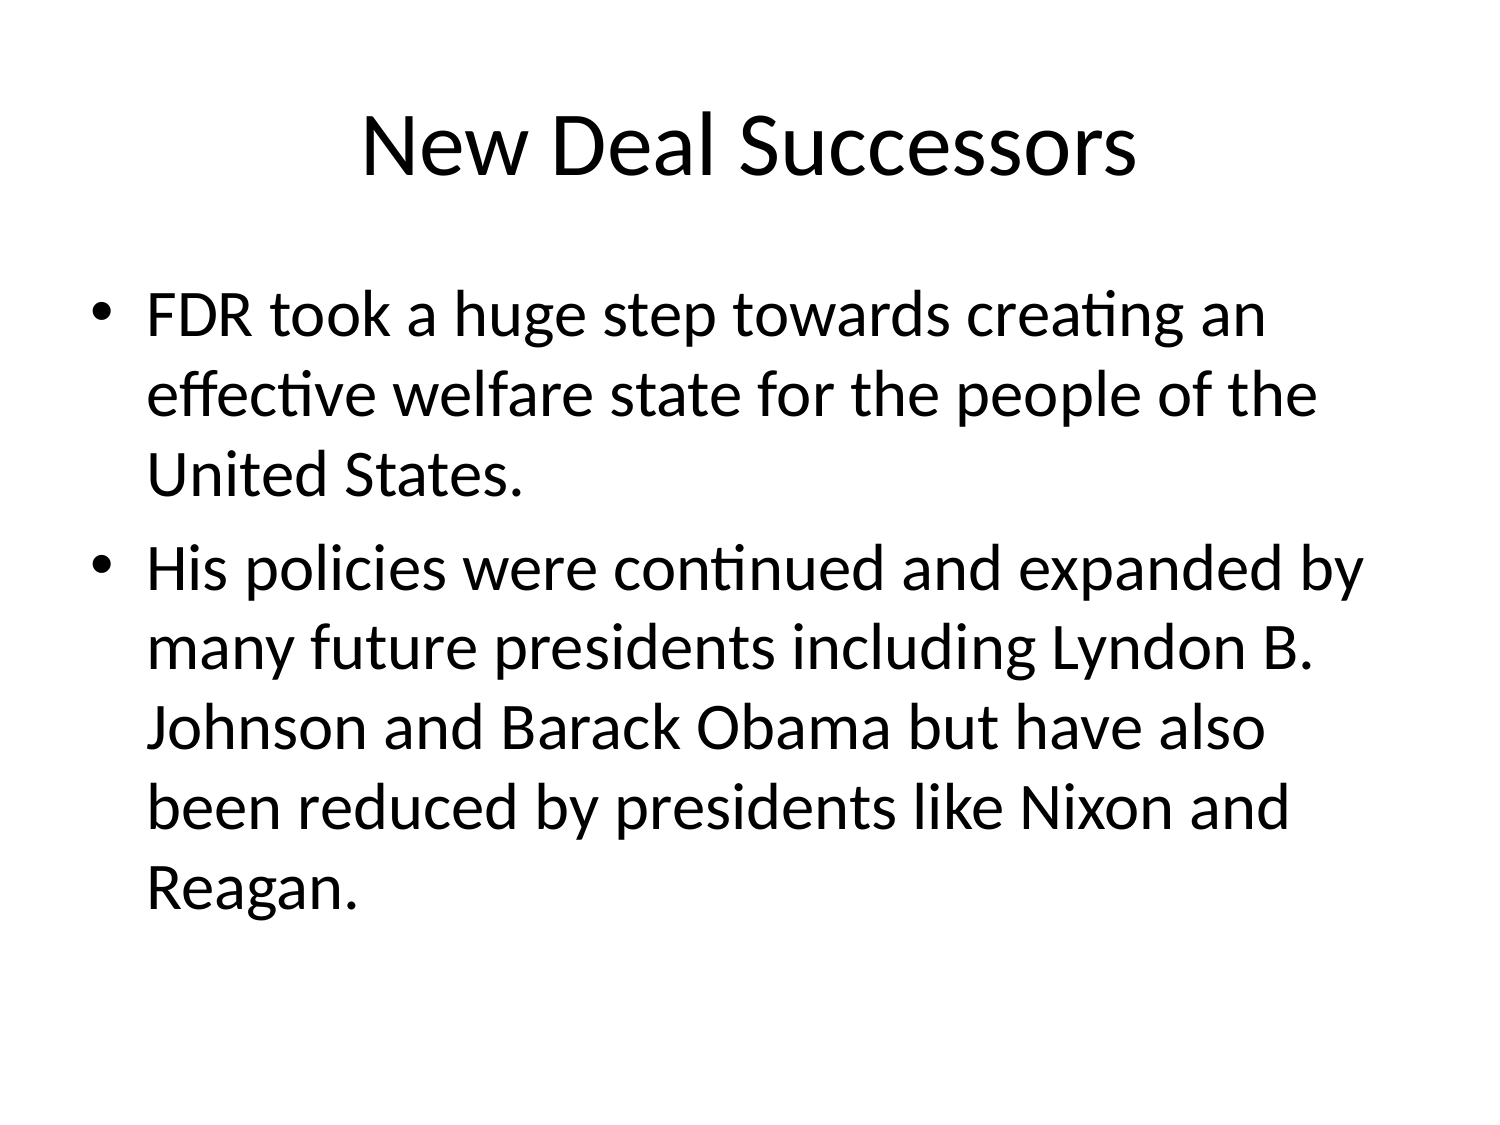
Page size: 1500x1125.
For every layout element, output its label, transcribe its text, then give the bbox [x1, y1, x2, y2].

title New Deal Successors [75, 45, 1425, 233]
list FDR took a huge step towards creating an effective welfare state for the people of the United States. His policies were continued and expanded by many future presidents including Lyndon B. Johnson and Barack Obama but have also been reduced by presidents like Nixon and Reagan. [75, 262, 1425, 1005]
